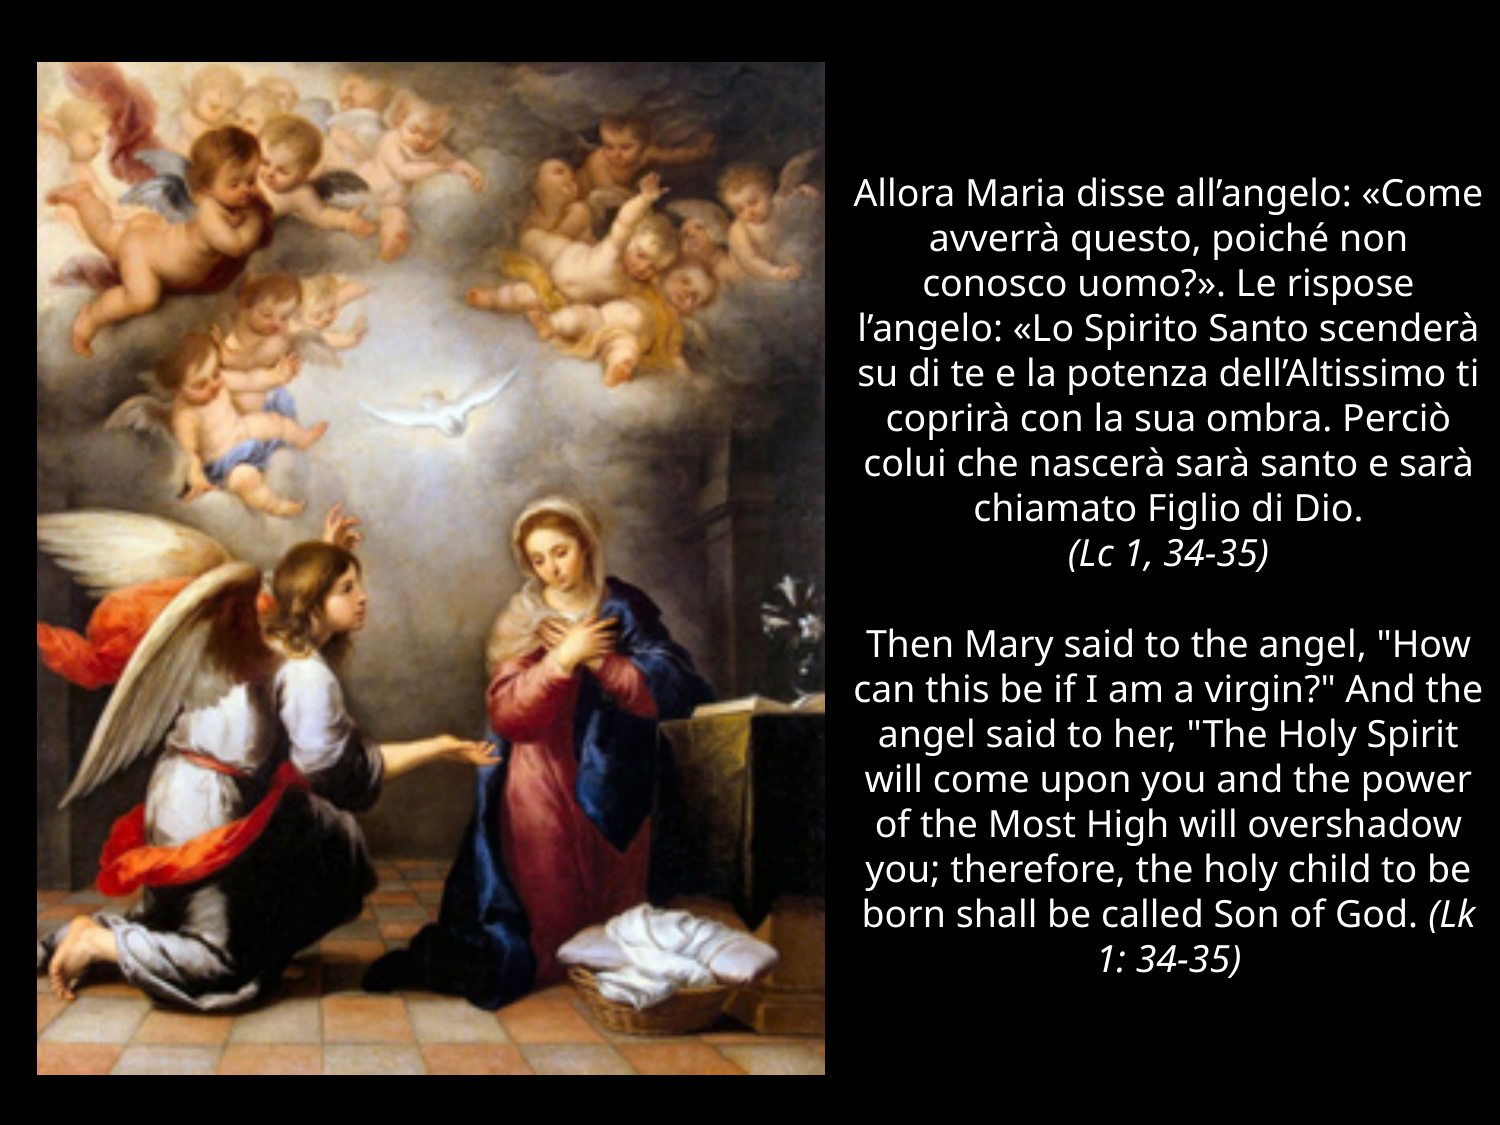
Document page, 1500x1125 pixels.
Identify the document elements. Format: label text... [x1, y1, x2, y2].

title Allora Maria disse all’angelo: «Come avverrà questo, poiché non conosco uomo?». Le rispose l’angelo: «Lo Spirito Santo scenderà su di te e la potenza dell’Altissimo ti coprirà con la sua ombra. Perciò colui che nascerà sarà santo e sarà chiamato Figlio di Dio. (Lc 1, 34-35) [837, 299, 1500, 488]
text_box Then Mary said to the angel, "How can this be if I am a virgin?" And the angel said to her, "The Holy Spirit will come upon you and the power of the Most High will overshadow you; therefore, the holy child to be born shall be called Son of God. (Lk 1: 34-35) [837, 612, 1500, 988]
picture [37, 62, 825, 1075]
